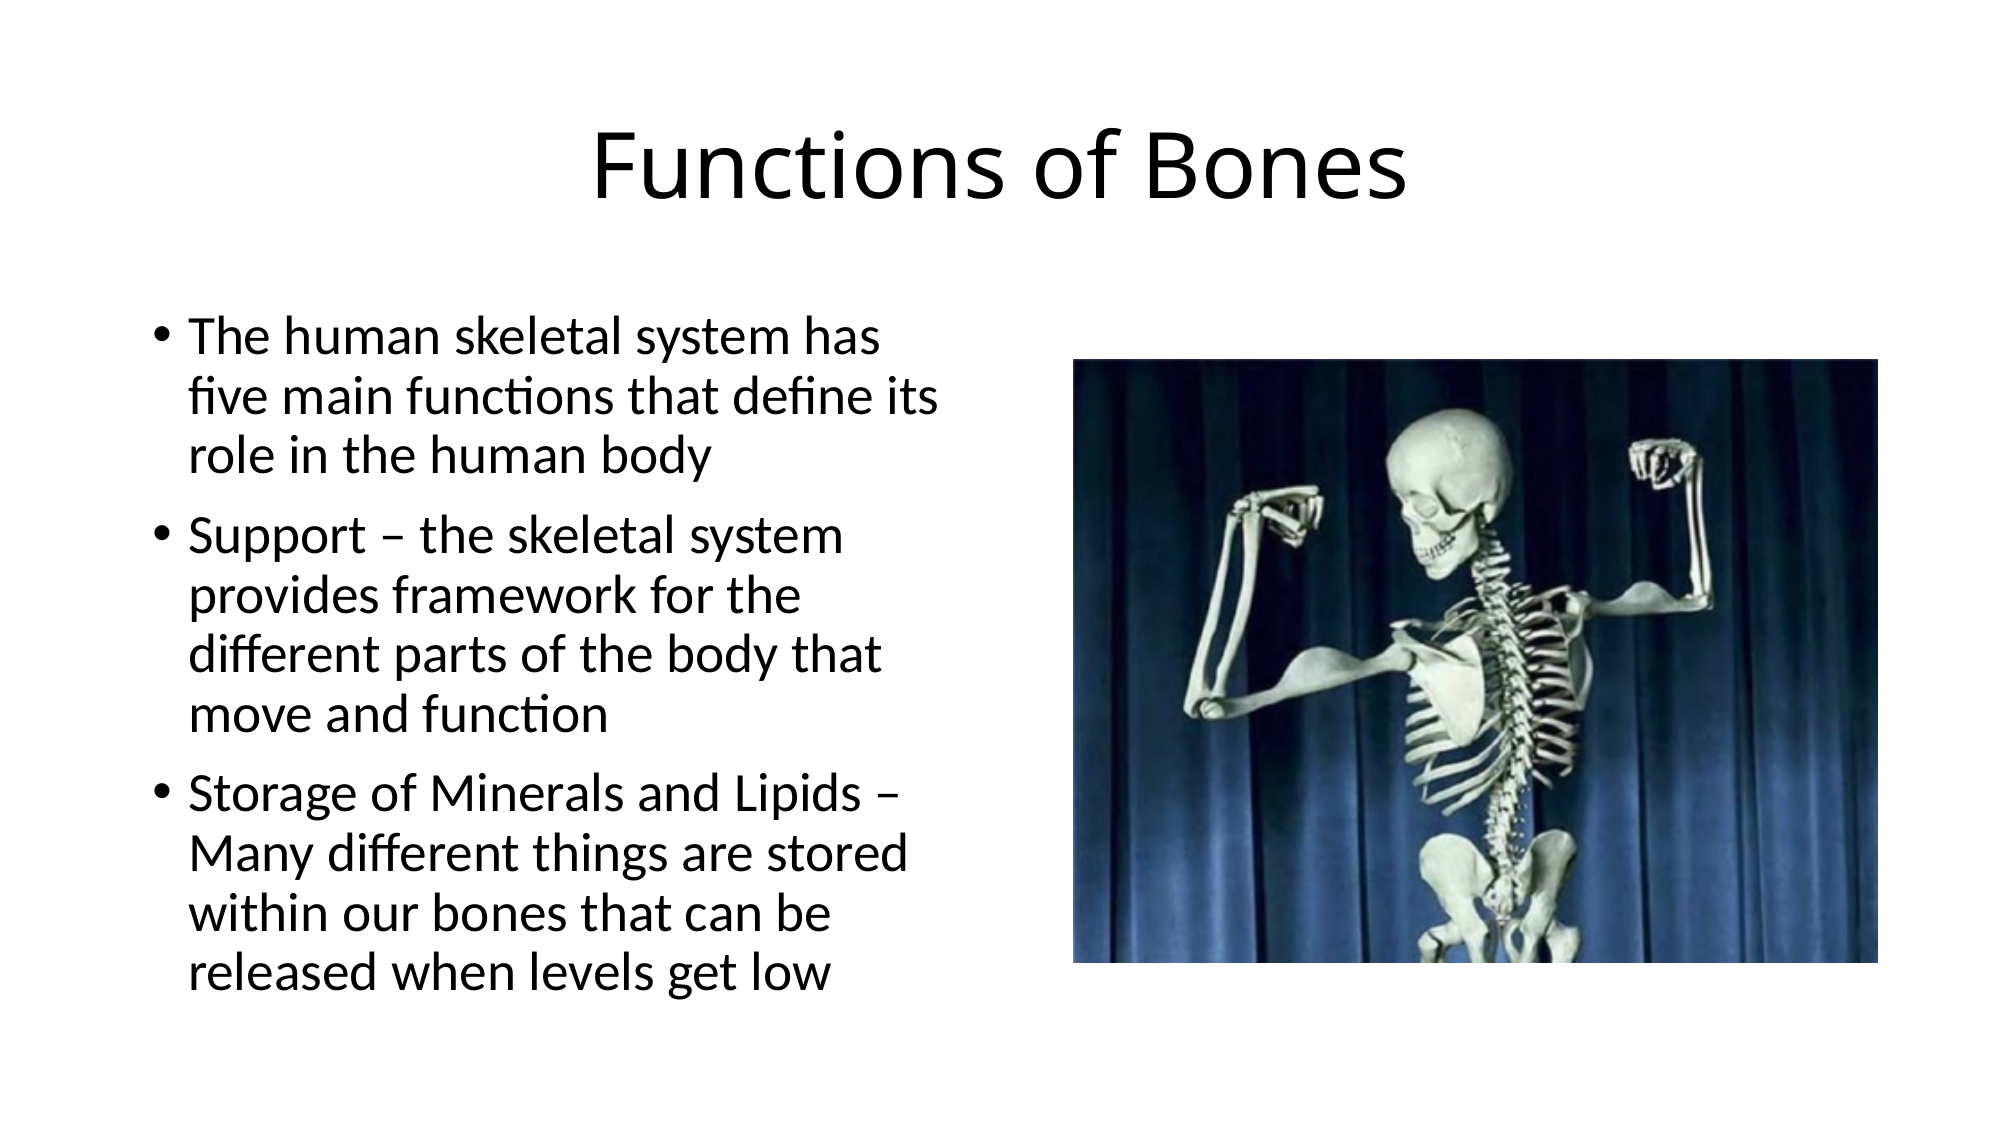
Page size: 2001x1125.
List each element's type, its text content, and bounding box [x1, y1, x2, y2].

picture [1073, 359, 1878, 963]
title Functions of Bones [137, 59, 1863, 278]
list The human skeletal system has five main functions that define its role in the human body Support – the skeletal system provides framework for the different parts of the body that move and function Storage of Minerals and Lipids – Many different things are stored within our bones that can be released when levels get low [137, 299, 988, 1014]
